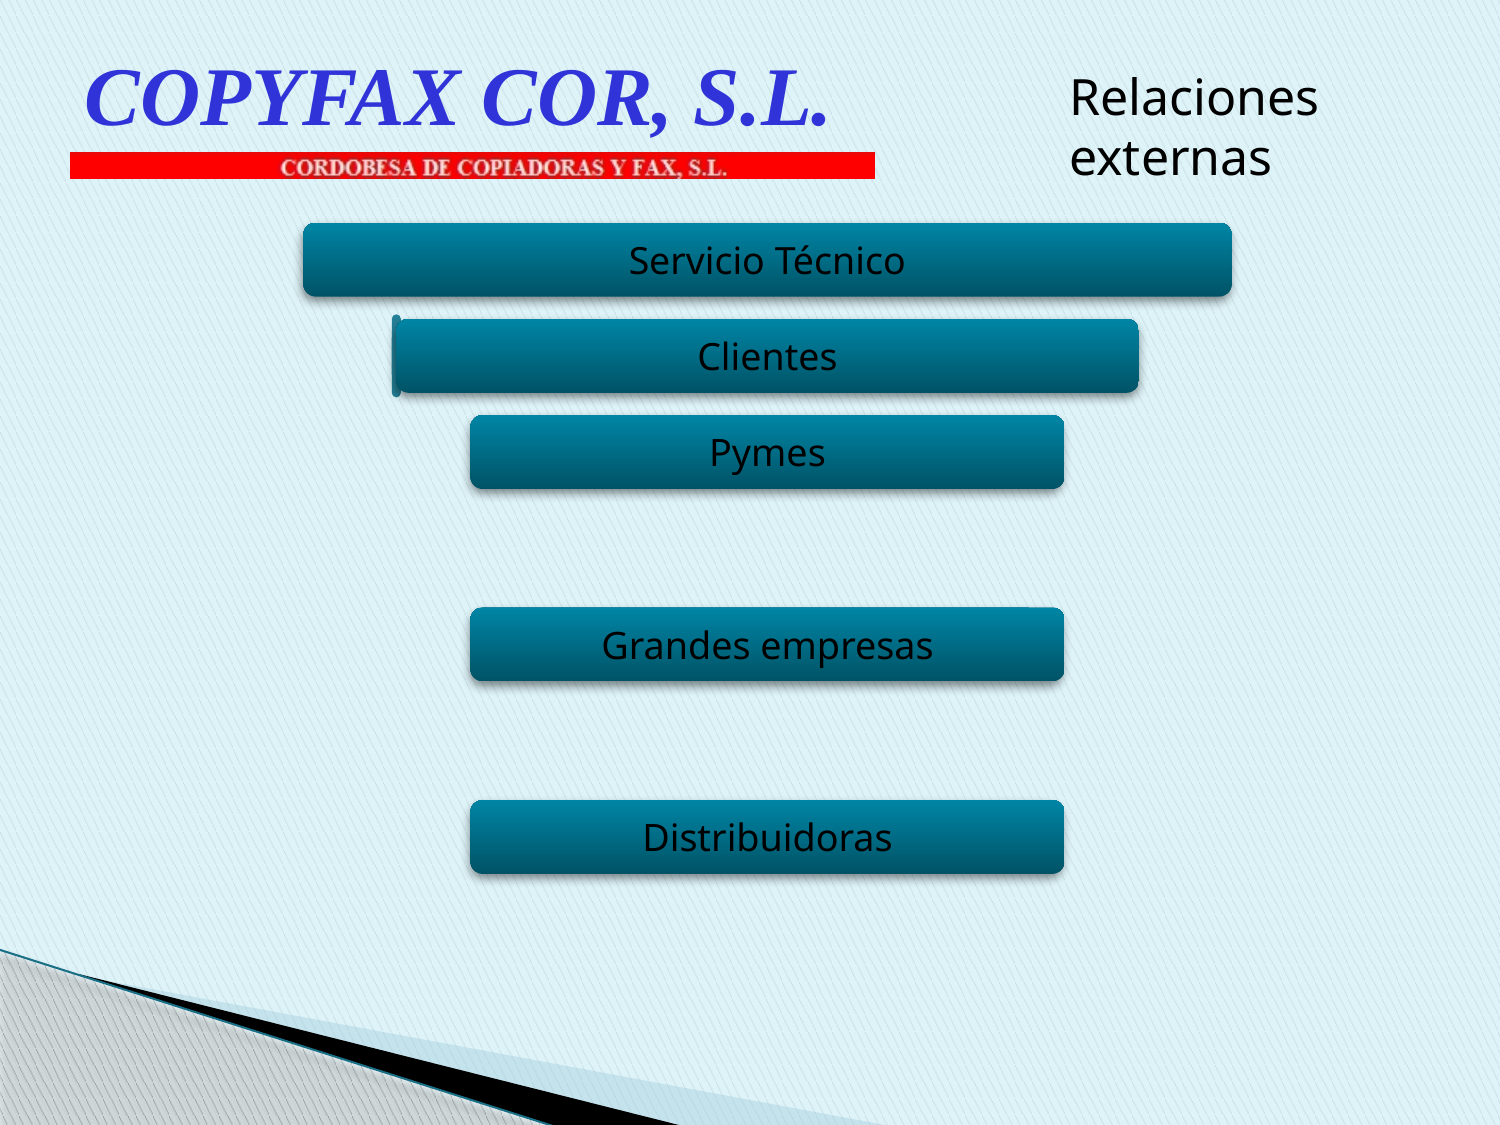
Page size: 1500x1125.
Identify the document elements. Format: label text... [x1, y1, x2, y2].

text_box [187, 222, 1348, 1067]
text_box COPYFAX COR, S.L. [70, 35, 868, 150]
picture [70, 152, 876, 180]
text_box Relaciones externas [1054, 58, 1500, 194]
